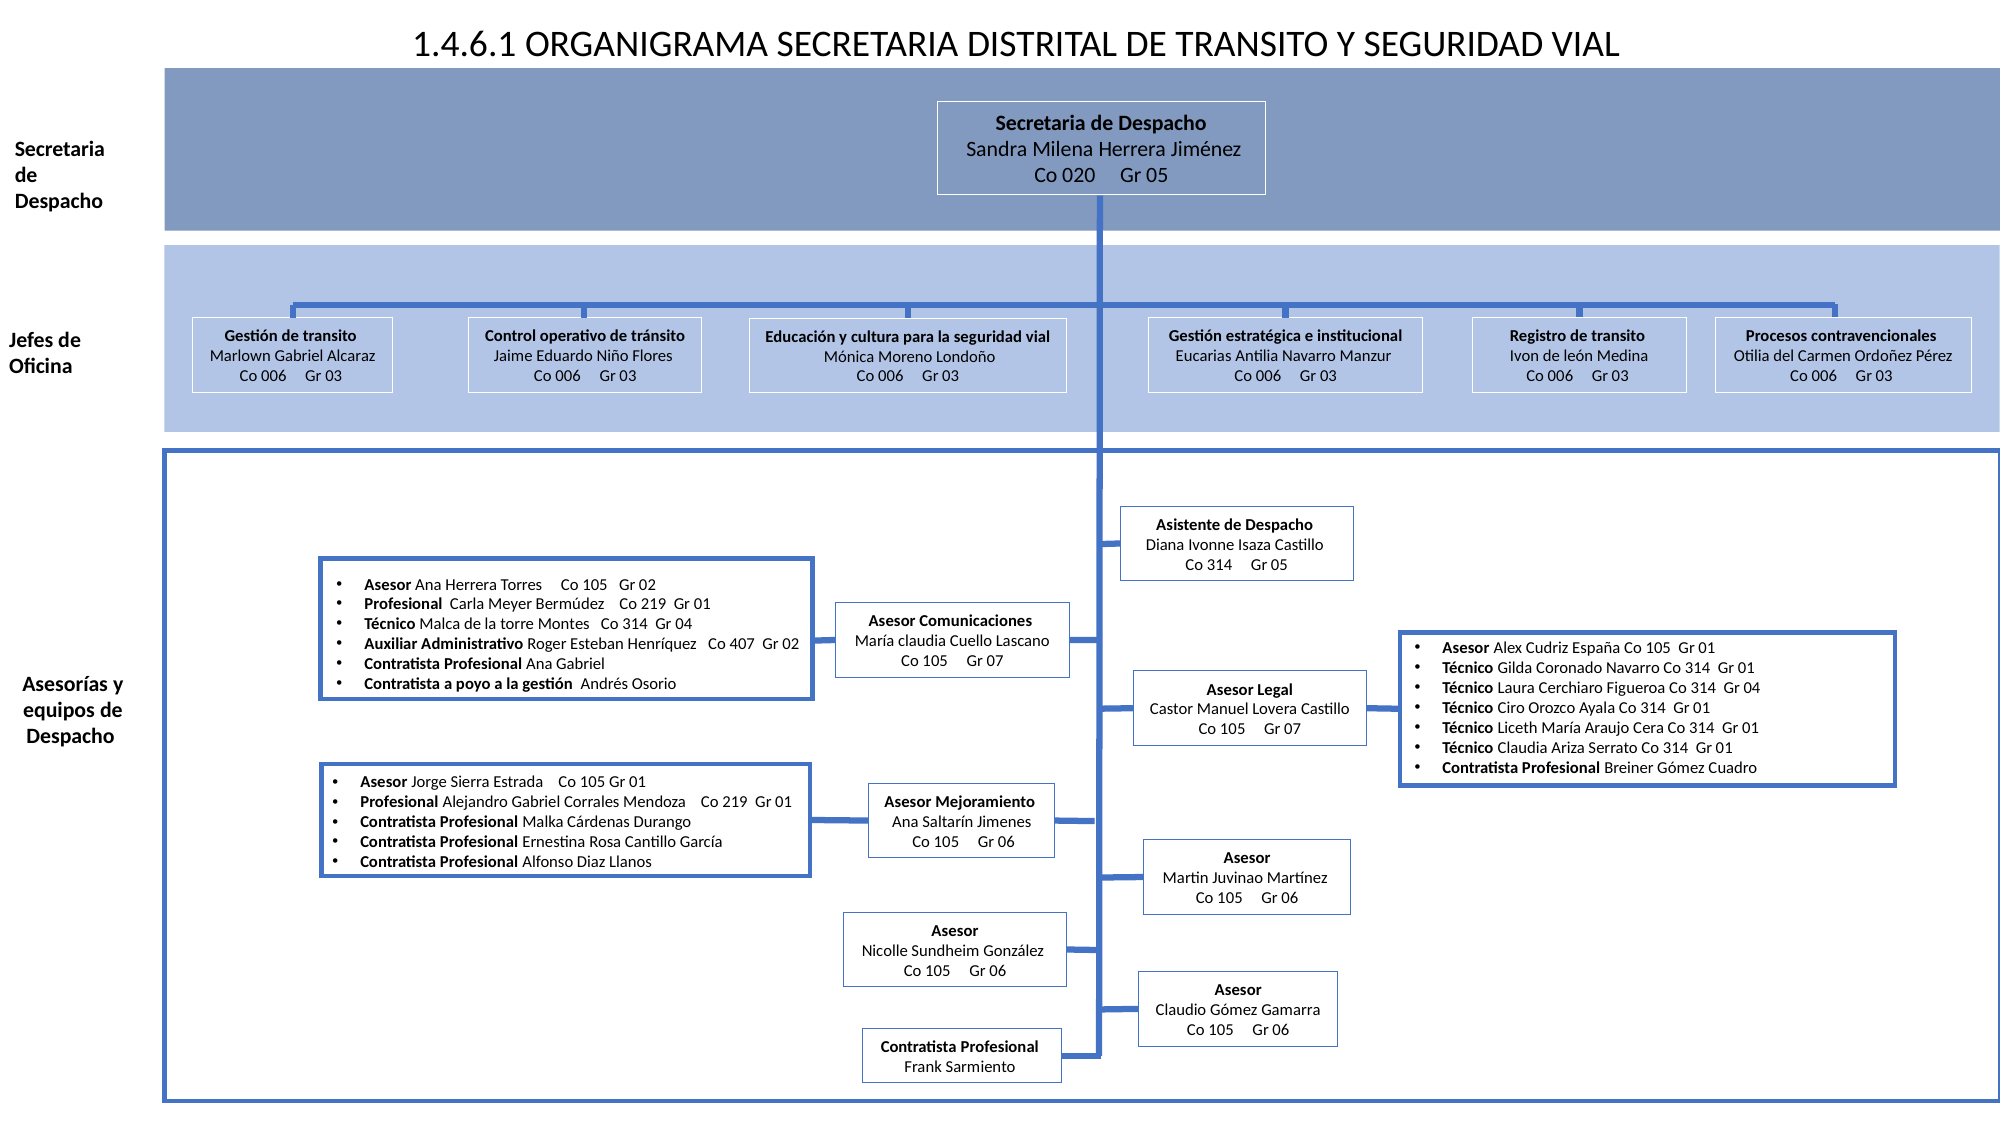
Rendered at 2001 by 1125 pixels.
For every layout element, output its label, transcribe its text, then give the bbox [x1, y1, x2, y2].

text_box Gestión estratégica e institucional Eucarias Antilia Navarro Manzur Co 006 Gr 03 [1148, 317, 1423, 393]
text_box [320, 557, 813, 700]
text_box [1103, 244, 2000, 433]
text_box Asesor Alex Cudriz España Co 105 Gr 01 Técnico Gilda Coronado Navarro Co 314 Gr 01 Técnico Laura Cerchiaro Figueroa Co 314 Gr 04 Técnico Ciro Orozco Ayala Co 314 Gr 01 Técnico Liceth María Araujo Cera Co 314 Gr 01 Técnico Claudia Ariza Serrato Co 314 Gr 01 Contratista Profesional Breiner Gómez Cuadro [1399, 629, 1899, 785]
text_box [164, 67, 2000, 232]
text_box Asesor Legal Castor Manuel Lovera Castillo Co 105 Gr 07 [1133, 670, 1367, 746]
text_box Procesos contravencionales Otilia del Carmen Ordoñez Pérez Co 006 Gr 03 [1715, 317, 1972, 393]
text_box [164, 449, 2000, 1102]
text_box Asesor Claudio Gómez Gamarra Co 105 Gr 06 [1138, 971, 1338, 1047]
text_box Asesor Mejoramiento Ana Saltarín Jimenes Co 105 Gr 06 [868, 783, 1055, 858]
text_box Asistente de Despacho Diana Ivonne Isaza Castillo Co 314 Gr 05 [1120, 506, 1354, 581]
text_box Asesorías y equipos de Despacho [0, 662, 146, 756]
text_box Educación y cultura para la seguridad vial Mónica Moreno Londoño Co 006 Gr 03 [749, 318, 1067, 393]
text_box 1.4.6.1 ORGANIGRAMA SECRETARIA DISTRITAL DE TRANSITO Y SEGURIDAD VIAL [230, 12, 1803, 72]
text_box Asesor Nicolle Sundheim González Co 105 Gr 06 [843, 912, 1067, 987]
text_box Registro de transito Ivon de león Medina Co 006 Gr 03 [1472, 317, 1687, 393]
text_box Gestión de transito Marlown Gabriel Alcaraz Co 006 Gr 03 [192, 317, 393, 393]
text_box Asesor Jorge Sierra Estrada Co 105 Gr 01 Profesional Alejandro Gabriel Corrales Mendoza Co 219 Gr 01 Contratista Profesional Malka Cárdenas Durango Contratista Profesional Ernestina Rosa Cantillo García Contratista Profesional Alfonso Diaz Llanos [317, 763, 817, 879]
text_box [1399, 631, 1896, 786]
text_box Secretaria de Despacho [0, 127, 123, 221]
text_box Asesor Martin Juvinao Martínez Co 105 Gr 06 [1143, 839, 1351, 915]
text_box Asesor Ana Herrera Torres Co 105 Gr 02 Profesional Carla Meyer Bermúdez Co 219 Gr 01 Técnico Malca de la torre Montes Co 314 Gr 04 Auxiliar Administrativo Roger Esteban Henríquez Co 407 Gr 02 Contratista Profesional Ana Gabriel Contratista a poyo a la gestión Andrés Osorio [321, 565, 821, 701]
text_box Contratista Profesional Frank Sarmiento [862, 1028, 1062, 1083]
text_box Jefes de Oficina [0, 318, 163, 386]
text_box Control operativo de tránsito Jaime Eduardo Niño Flores Co 006 Gr 03 [468, 317, 702, 393]
text_box Asesor Comunicaciones María claudia Cuello Lascano Co 105 Gr 07 [835, 602, 1070, 678]
text_box Secretaria de Despacho Sandra Milena Herrera Jiménez Co 020 Gr 05 [937, 101, 1266, 195]
text_box [163, 244, 1096, 433]
